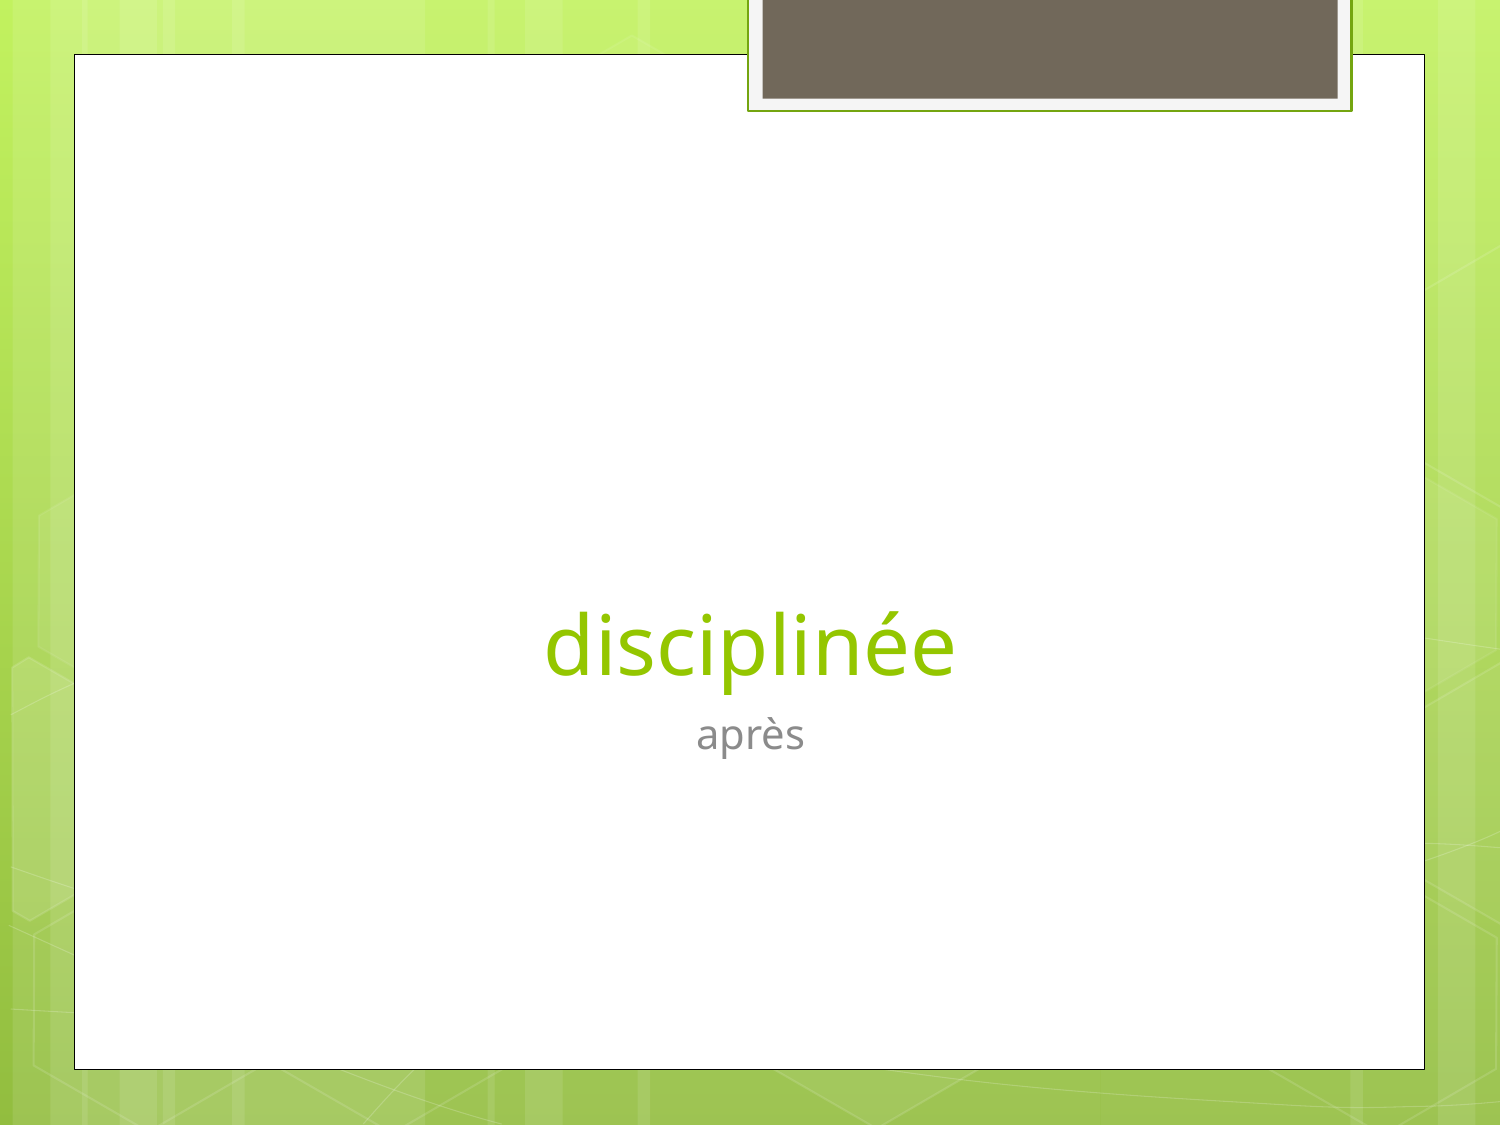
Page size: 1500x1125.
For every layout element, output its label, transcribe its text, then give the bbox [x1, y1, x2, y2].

list après [206, 699, 1296, 950]
title disciplinée [206, 475, 1296, 699]
